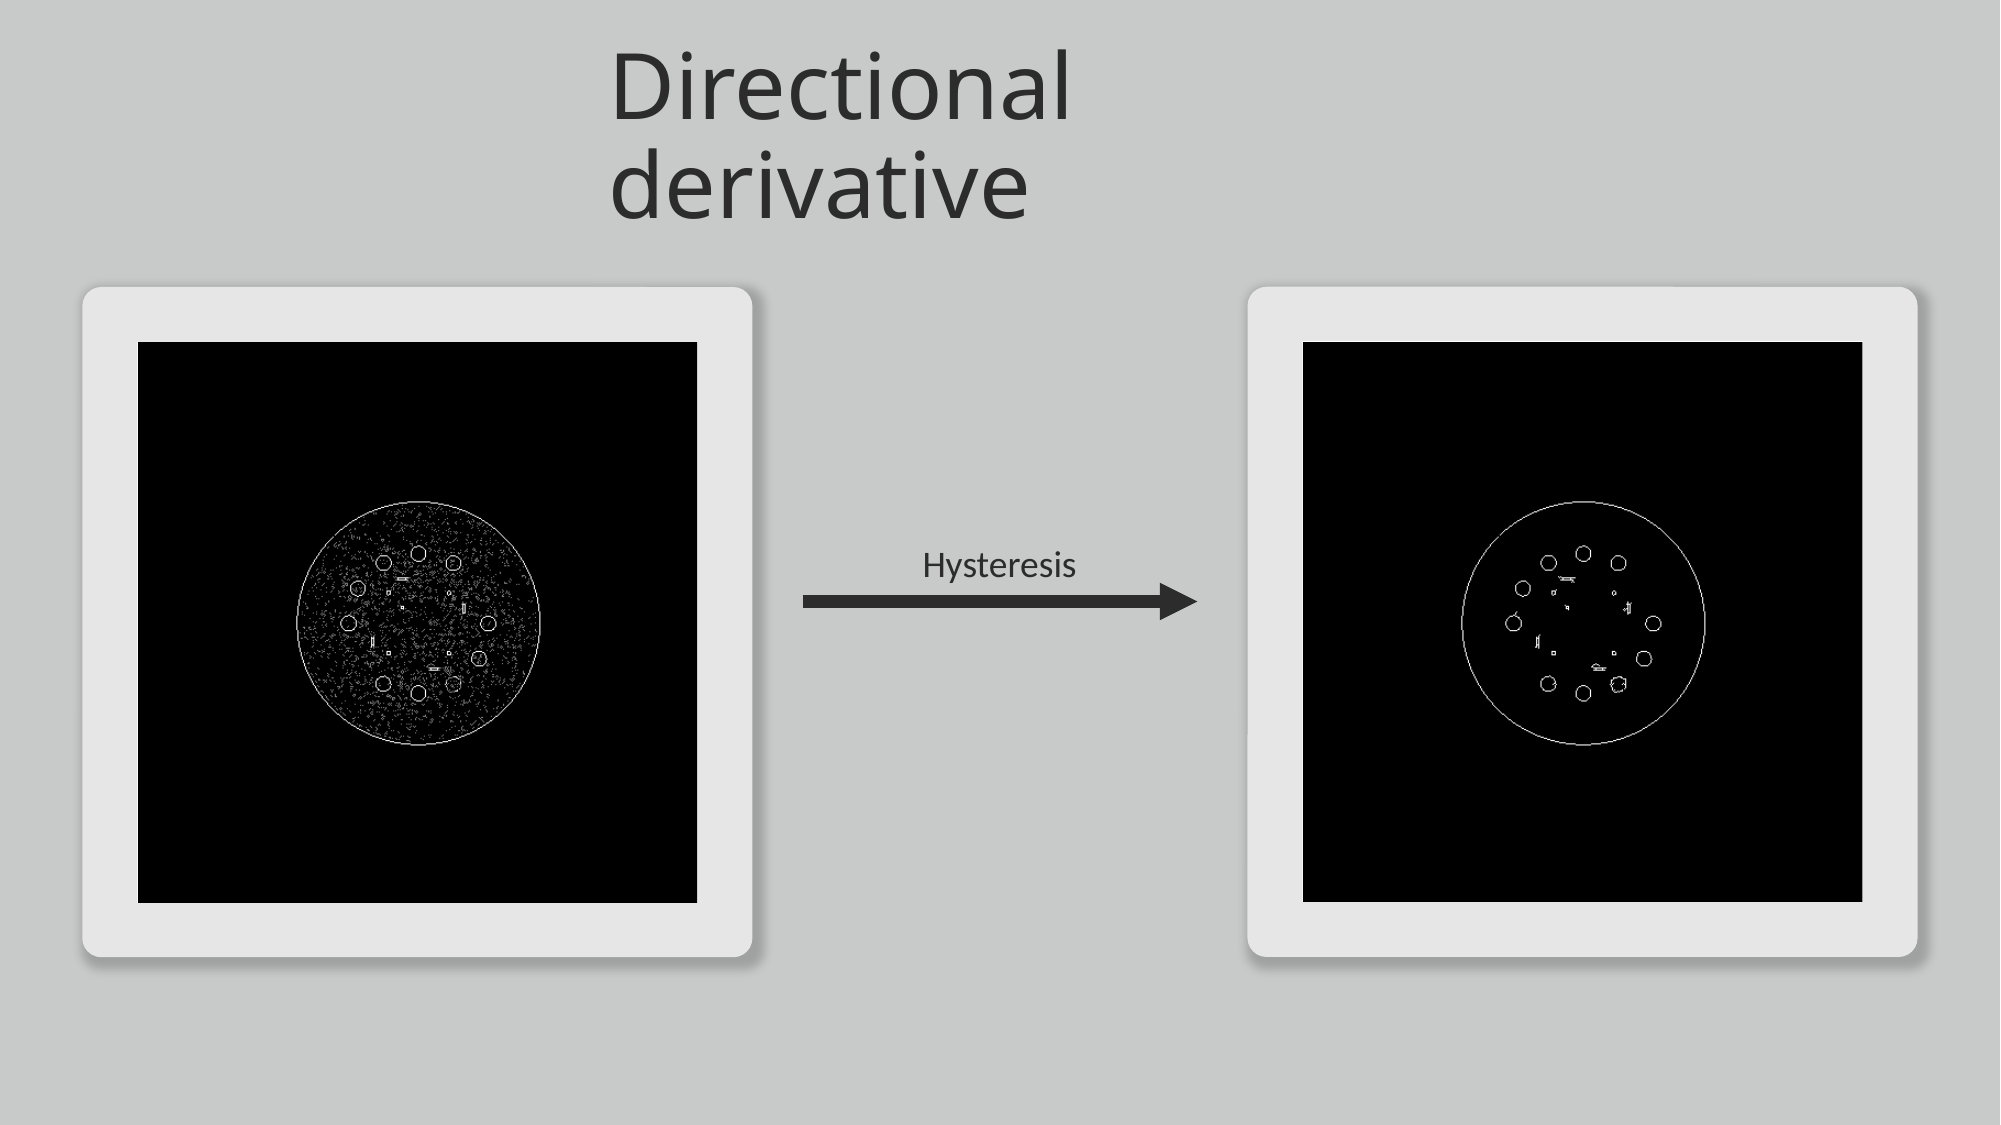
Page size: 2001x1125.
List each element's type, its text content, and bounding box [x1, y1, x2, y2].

text_box Directional derivative [593, 30, 1407, 248]
picture [1302, 341, 1863, 902]
text_box [81, 285, 754, 959]
text_box Hysteresis [907, 532, 1093, 592]
text_box [1246, 285, 1919, 959]
picture [137, 342, 698, 902]
